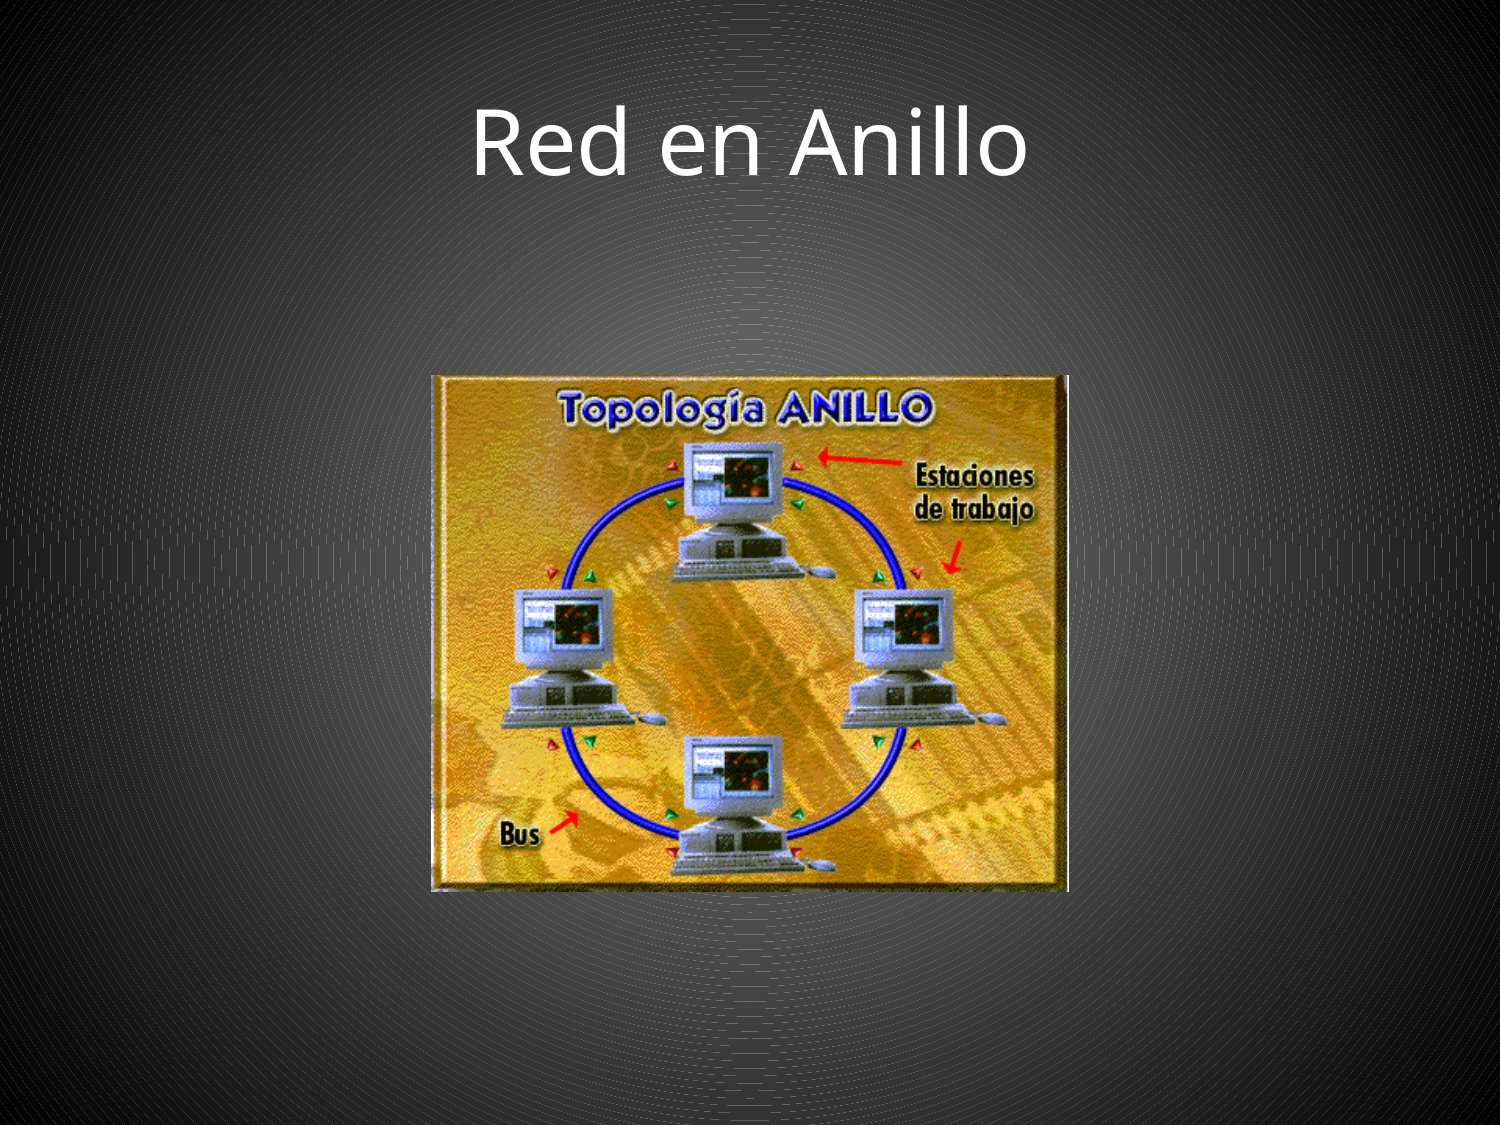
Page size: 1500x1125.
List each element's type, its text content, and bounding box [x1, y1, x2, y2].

title Red en Anillo [75, 45, 1425, 233]
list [431, 375, 1069, 892]
